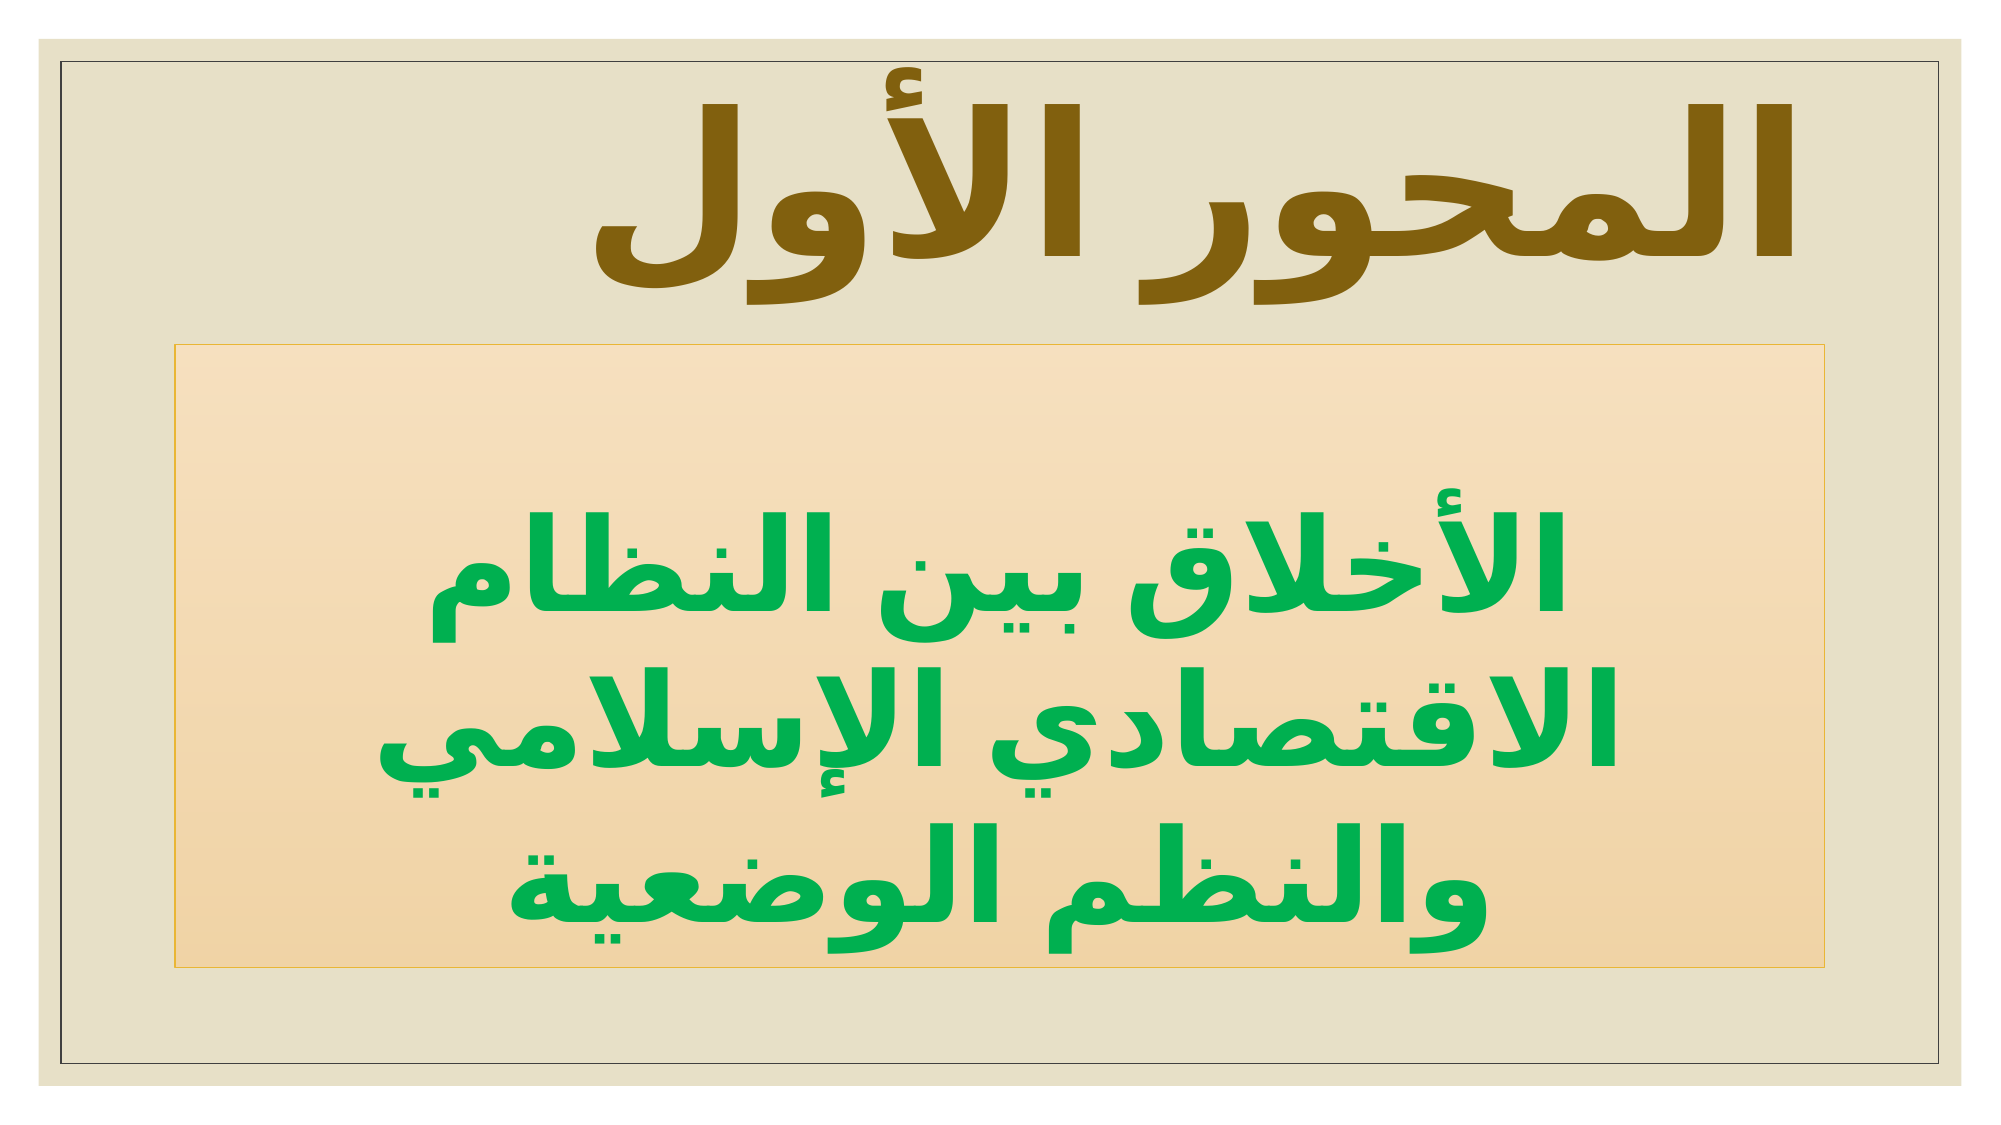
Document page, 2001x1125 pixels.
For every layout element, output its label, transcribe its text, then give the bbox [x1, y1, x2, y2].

list الأخلاق بين النظام الاقتصادي الإسلامي والنظم الوضعية [174, 344, 1825, 968]
title المحور الأول [174, 92, 1825, 292]
